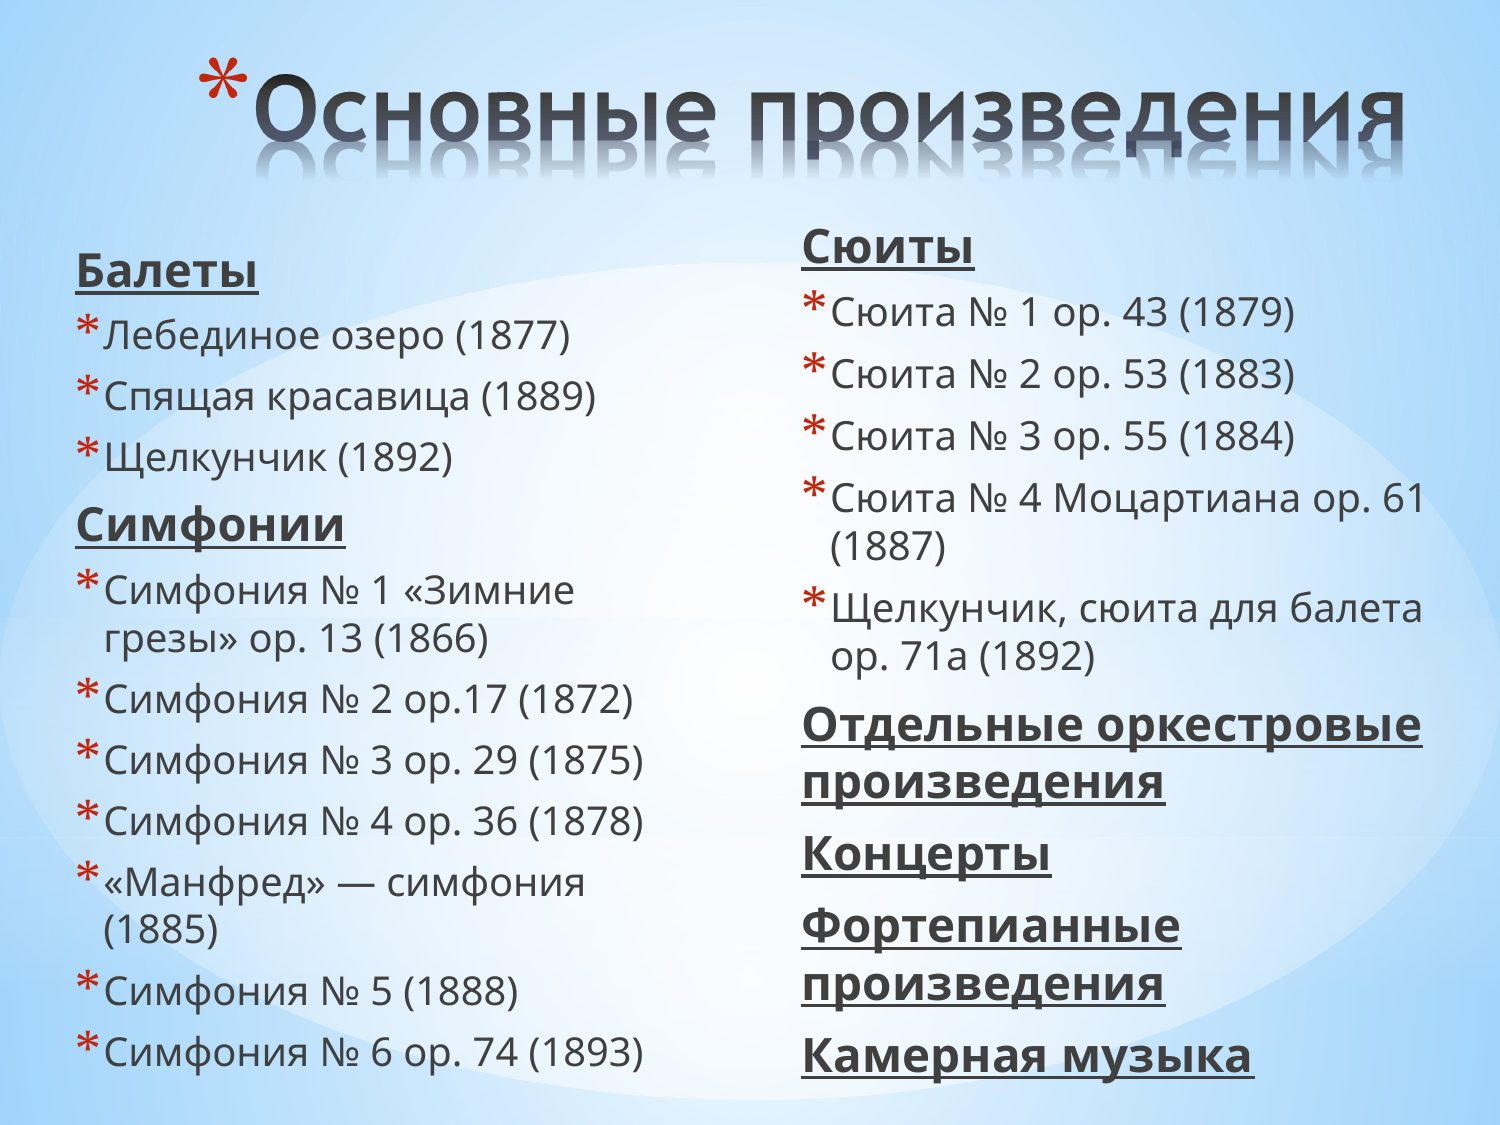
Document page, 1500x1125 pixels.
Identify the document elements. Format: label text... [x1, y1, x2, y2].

list Сюиты Сюита № 1 op. 43 (1879) Сюита № 2 op. 53 (1883) Сюита № 3 op. 55 (1884) Сюита № 4 Моцартиана op. 61 (1887) Щелкунчик, сюита для балета op. 71a (1892) Отдельные оркестровые произведения Концерты Фортепианные произведения Камерная музыка [779, 242, 1447, 1106]
list Балеты Лебединое озеро (1877) Спящая красавица (1889) Щелкунчик (1892) Симфонии Симфония № 1 «Зимние грезы» op. 13 (1866) Симфония № 2 op.17 (1872) Симфония № 3 op. 29 (1875) Симфония № 4 op. 36 (1878) «Манфред» — симфония (1885) Симфония № 5 (1888) Симфония № 6 op. 74 (1893) [53, 232, 673, 1094]
picture [89, 0, 1470, 232]
